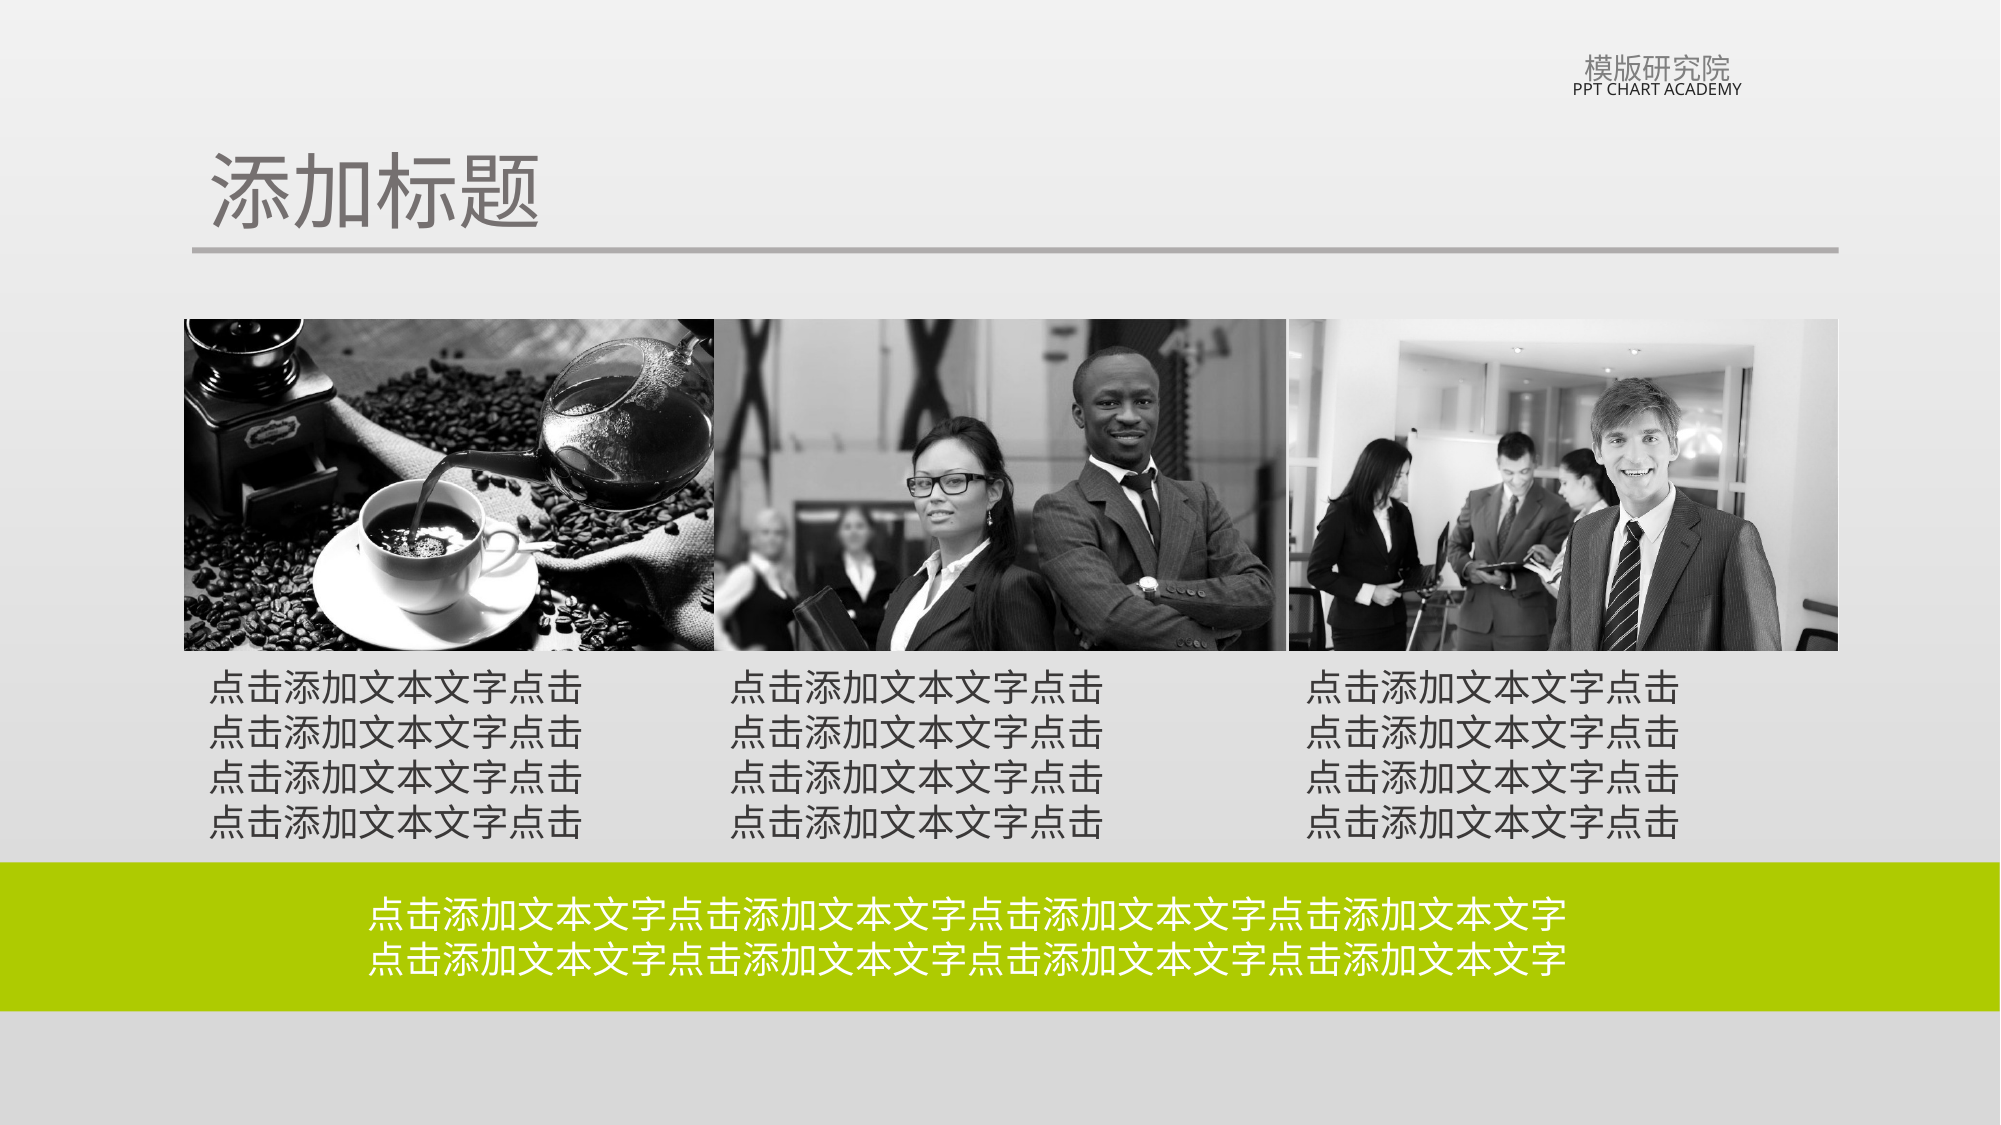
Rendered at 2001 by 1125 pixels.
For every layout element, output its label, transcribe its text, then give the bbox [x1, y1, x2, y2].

text_box [0, 862, 2000, 1012]
text_box 点击添加文本文字点击添加文本文字点击添加文本文字点击添加文本文字 点击添加文本文字点击添加文本文字点击添加文本文字点击添加文本文字 [353, 883, 1583, 989]
text_box 点击添加文本文字点击 点击添加文本文字点击 点击添加文本文字点击 点击添加文本文字点击 [194, 659, 599, 852]
text_box 添加标题 [194, 131, 557, 246]
text_box [192, 247, 1839, 254]
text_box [1568, 42, 1747, 100]
picture [184, 319, 1287, 651]
picture [1288, 319, 1840, 651]
text_box 点击添加文本文字点击 点击添加文本文字点击 点击添加文本文字点击 点击添加文本文字点击 [715, 659, 1120, 852]
text_box 点击添加文本文字点击 点击添加文本文字点击 点击添加文本文字点击 点击添加文本文字点击 [1291, 659, 1696, 852]
